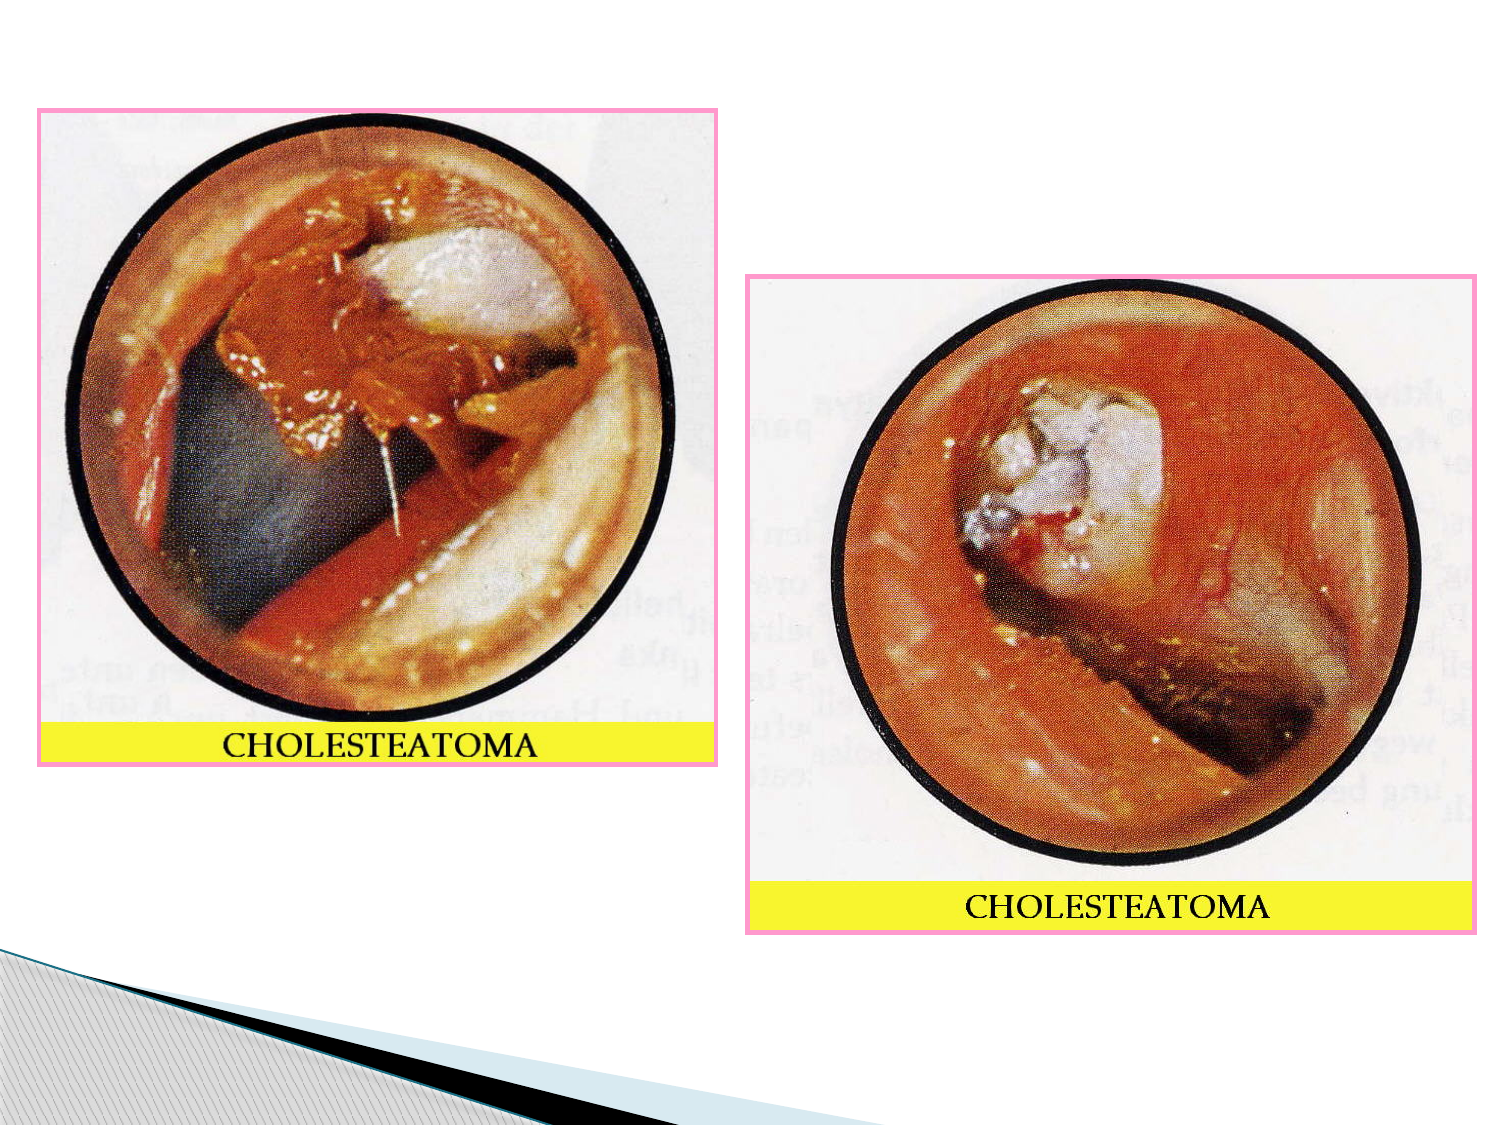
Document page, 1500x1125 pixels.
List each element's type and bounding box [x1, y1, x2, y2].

picture [749, 278, 1473, 931]
picture [40, 112, 714, 763]
